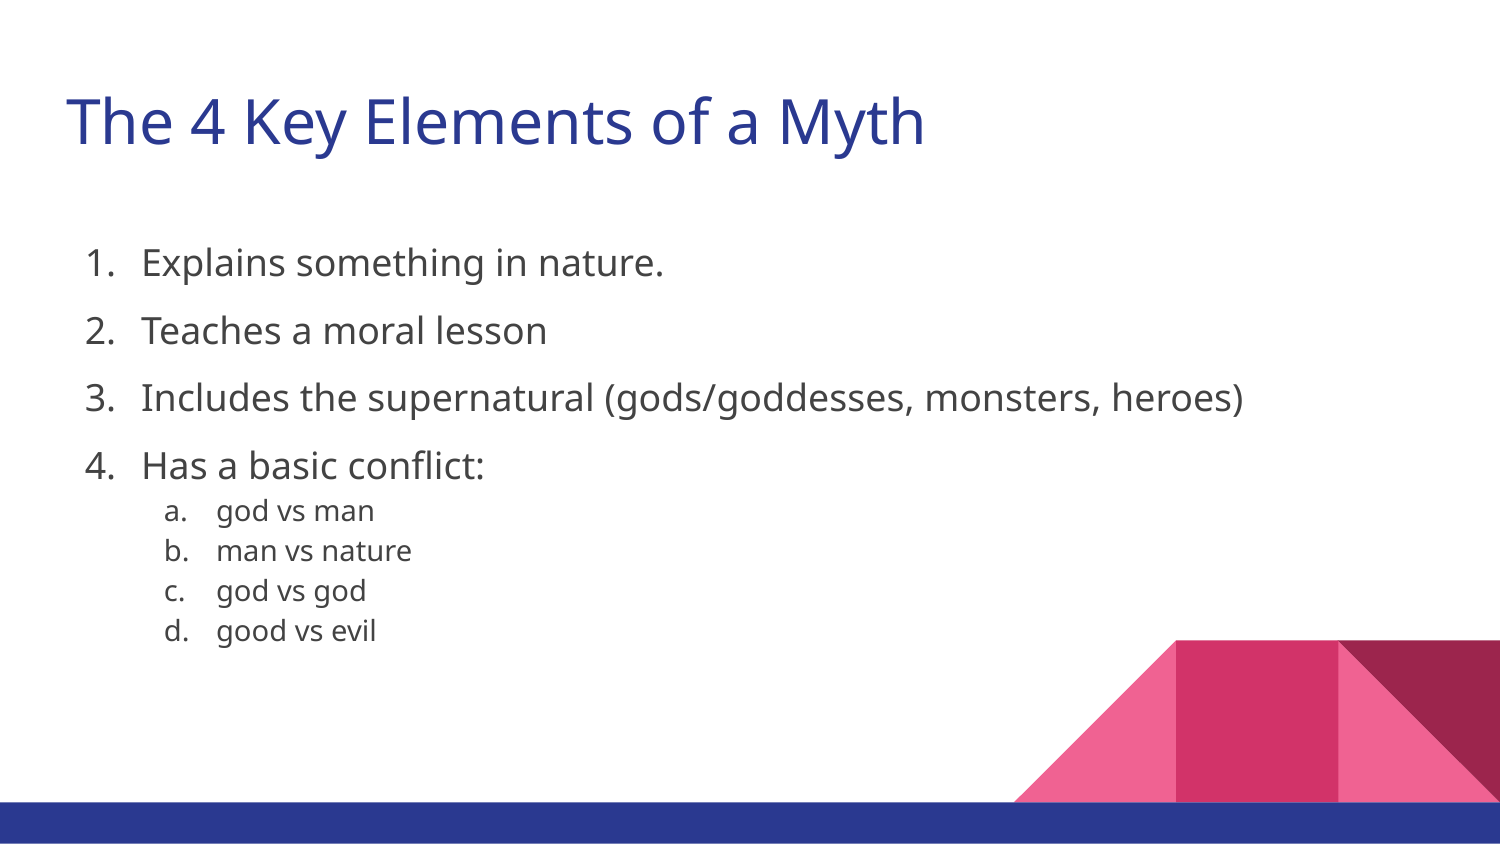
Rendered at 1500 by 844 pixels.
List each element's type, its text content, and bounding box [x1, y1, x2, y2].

list Explains something in nature. Teaches a moral lesson Includes the supernatural (gods/goddesses, monsters, heroes) Has a basic conflict: god vs man man vs nature god vs god good vs evil [51, 201, 1449, 750]
title The 4 Key Elements of a Myth [51, 67, 1449, 167]
